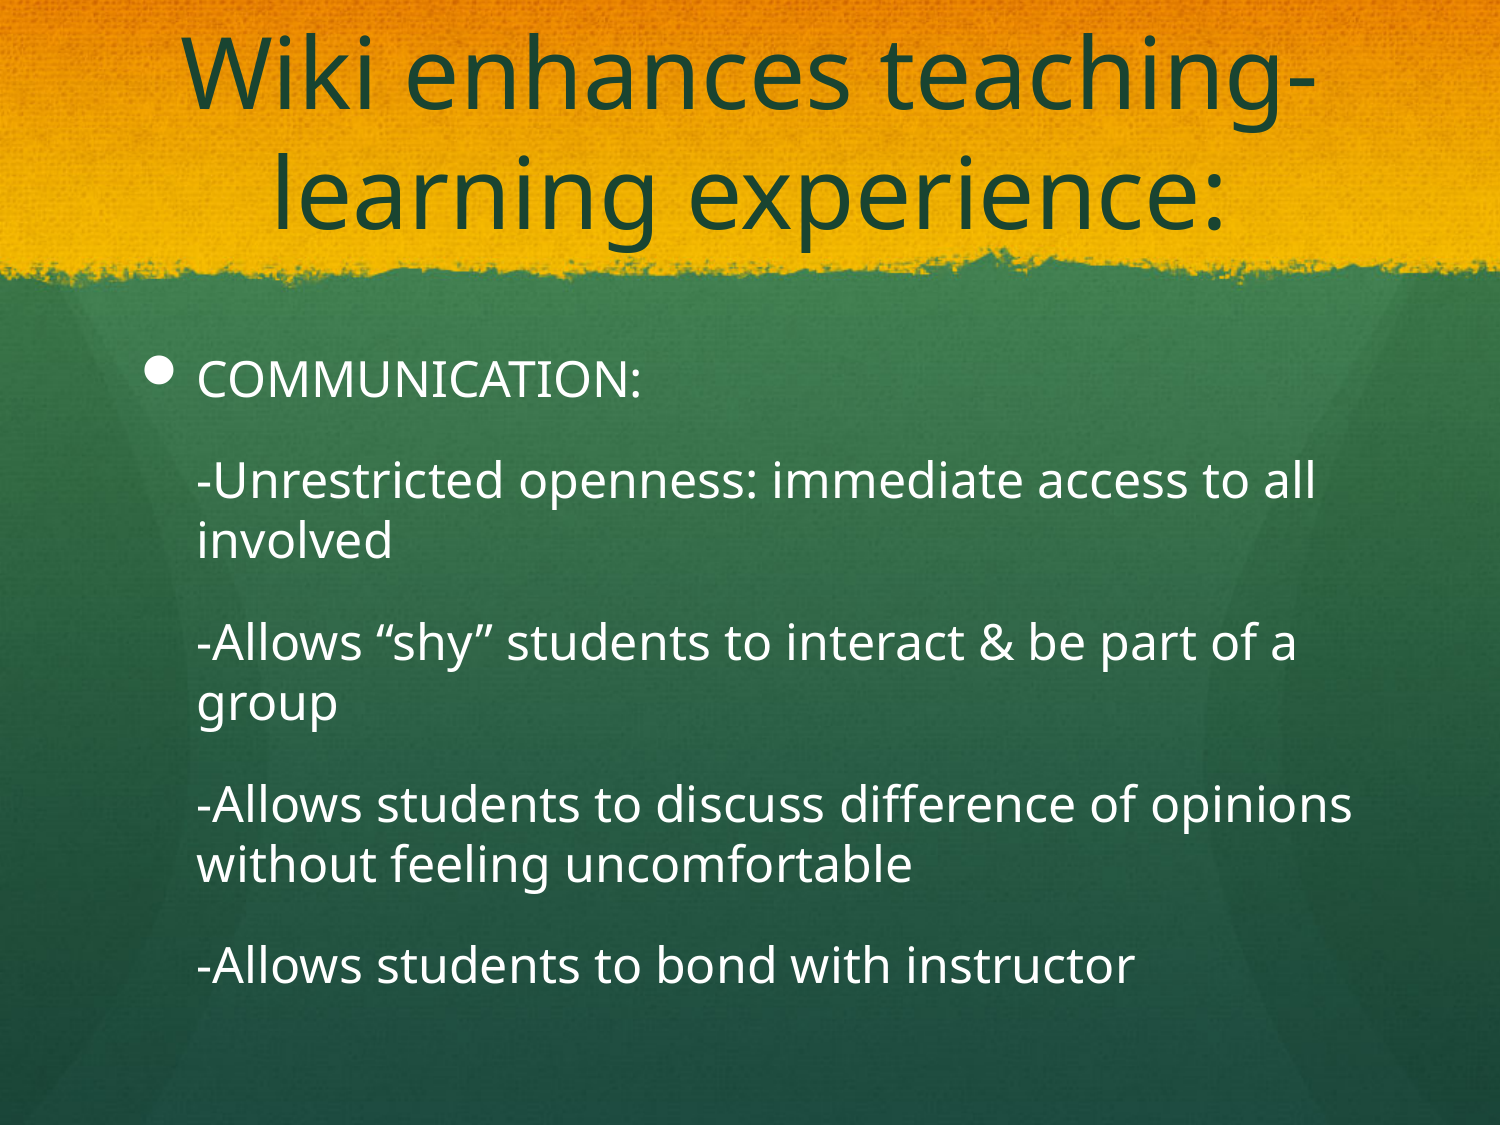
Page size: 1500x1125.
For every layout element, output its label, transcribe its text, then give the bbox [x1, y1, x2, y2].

title Wiki enhances teaching-learning experience: [125, 13, 1375, 246]
picture [0, 0, 1500, 1125]
list COMMUNICATION: -Unrestricted openness: immediate access to all involved -Allows “shy” students to interact & be part of a group -Allows students to discuss difference of opinions without feeling uncomfortable -Allows students to bond with instructor [125, 339, 1375, 1026]
